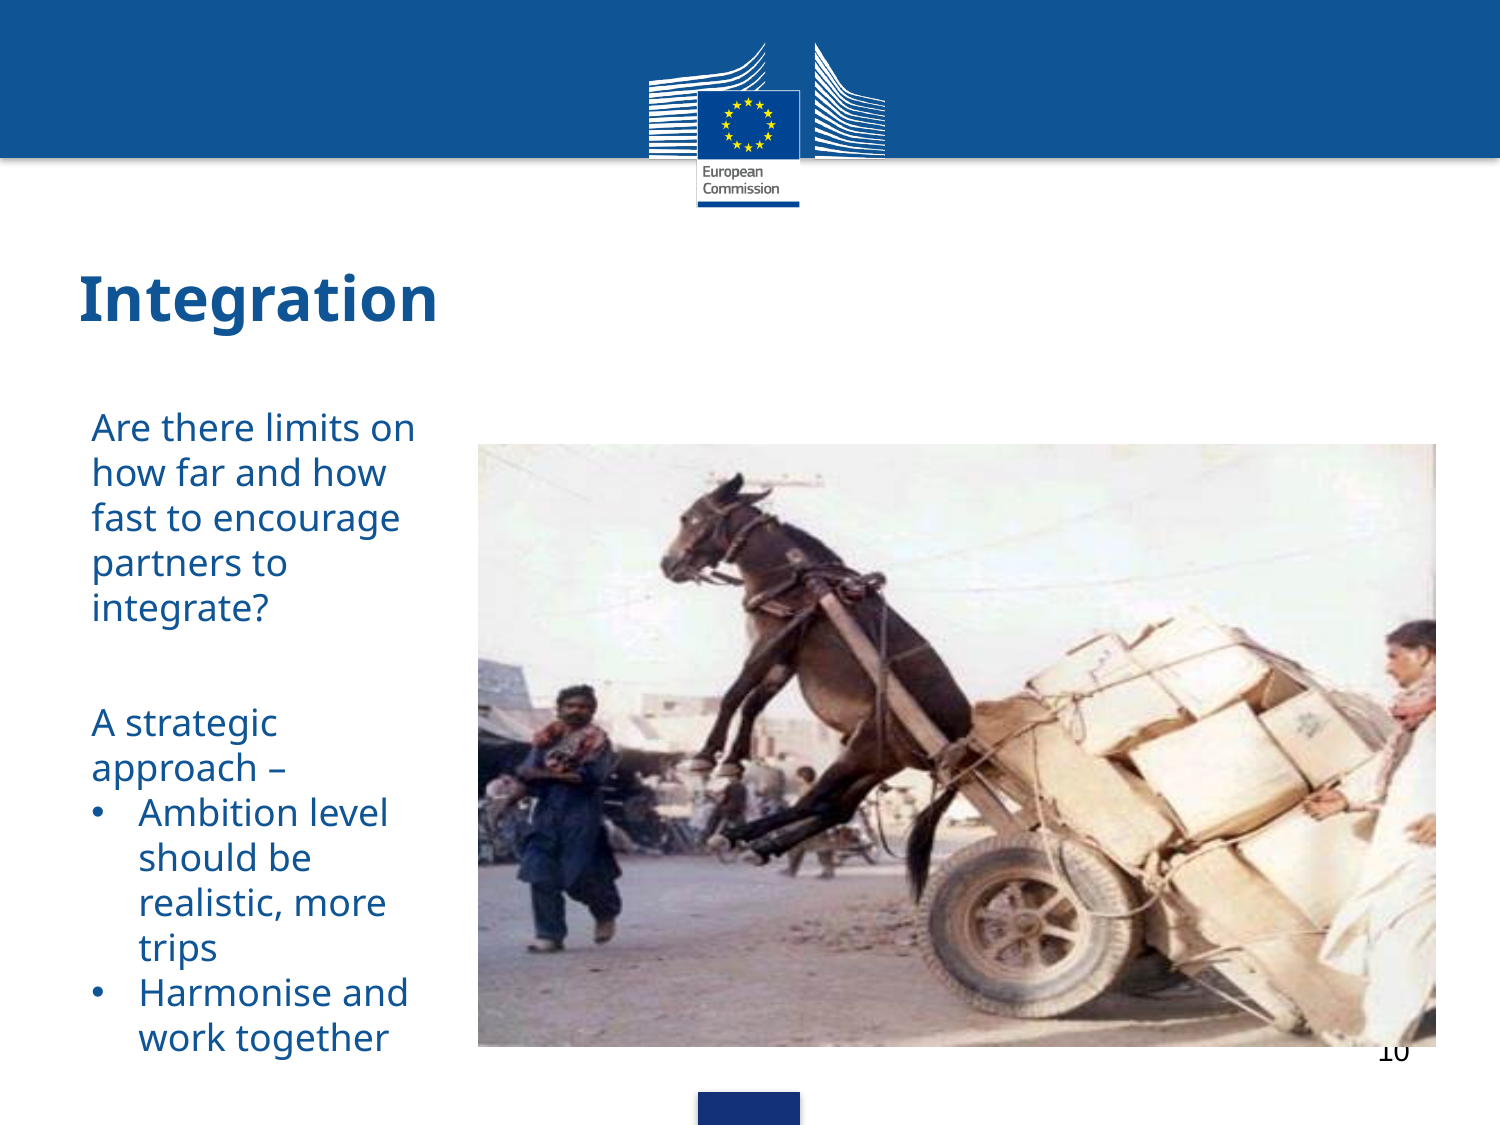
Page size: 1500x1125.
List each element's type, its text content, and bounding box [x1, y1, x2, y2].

picture [649, 42, 885, 208]
text_box A strategic approach – Ambition level should be realistic, more trips Harmonise and work together [76, 691, 467, 1067]
title Integration [64, 219, 1415, 374]
text_box Are there limits on how far and how fast to encourage partners to integrate? [76, 397, 467, 637]
picture [478, 444, 1436, 1048]
slide_number 10 [1074, 1056, 1426, 1103]
